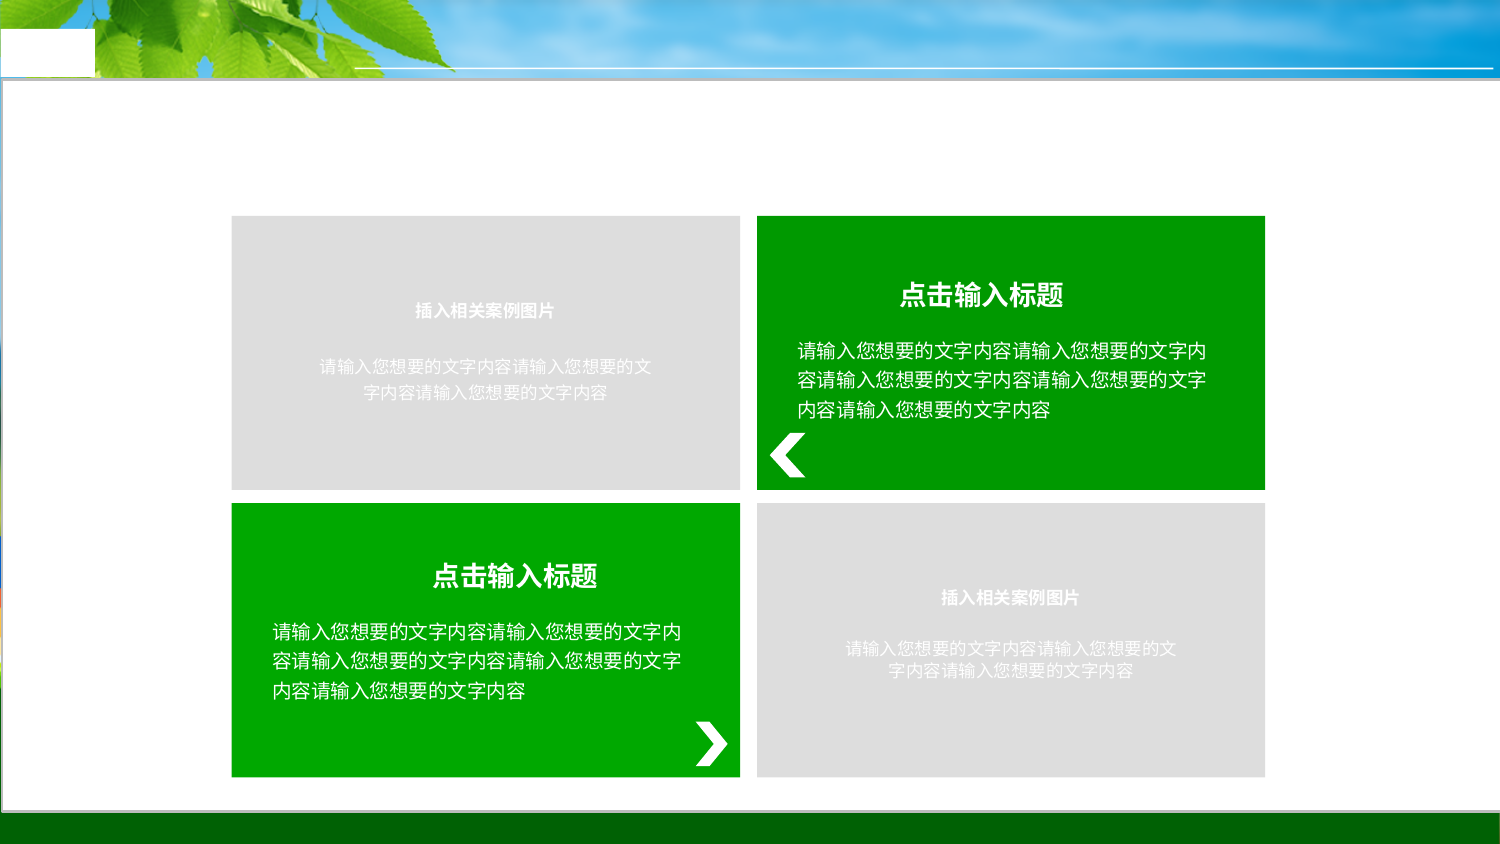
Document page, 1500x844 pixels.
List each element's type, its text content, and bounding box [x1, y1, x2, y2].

text_box [695, 721, 728, 767]
text_box [769, 432, 806, 478]
text_box [231, 215, 741, 490]
text_box 请输入您想要的文字内容请输入您想要的文字内容请输入您想要的文字内容请输入您想要的文字内容请输入您想要的文字内容 [272, 614, 700, 703]
text_box [756, 215, 1266, 491]
text_box 点击输入标题 [797, 277, 1166, 311]
text_box [757, 503, 1266, 778]
text_box 点击输入标题 [331, 558, 700, 592]
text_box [315, 299, 657, 405]
text_box 请输入您想要的文字内容请输入您想要的文字内容请输入您想要的文字内容请输入您想要的文字内容请输入您想要的文字内容 [797, 332, 1225, 422]
picture [0, 0, 1500, 844]
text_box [840, 586, 1182, 682]
text_box [230, 502, 741, 779]
